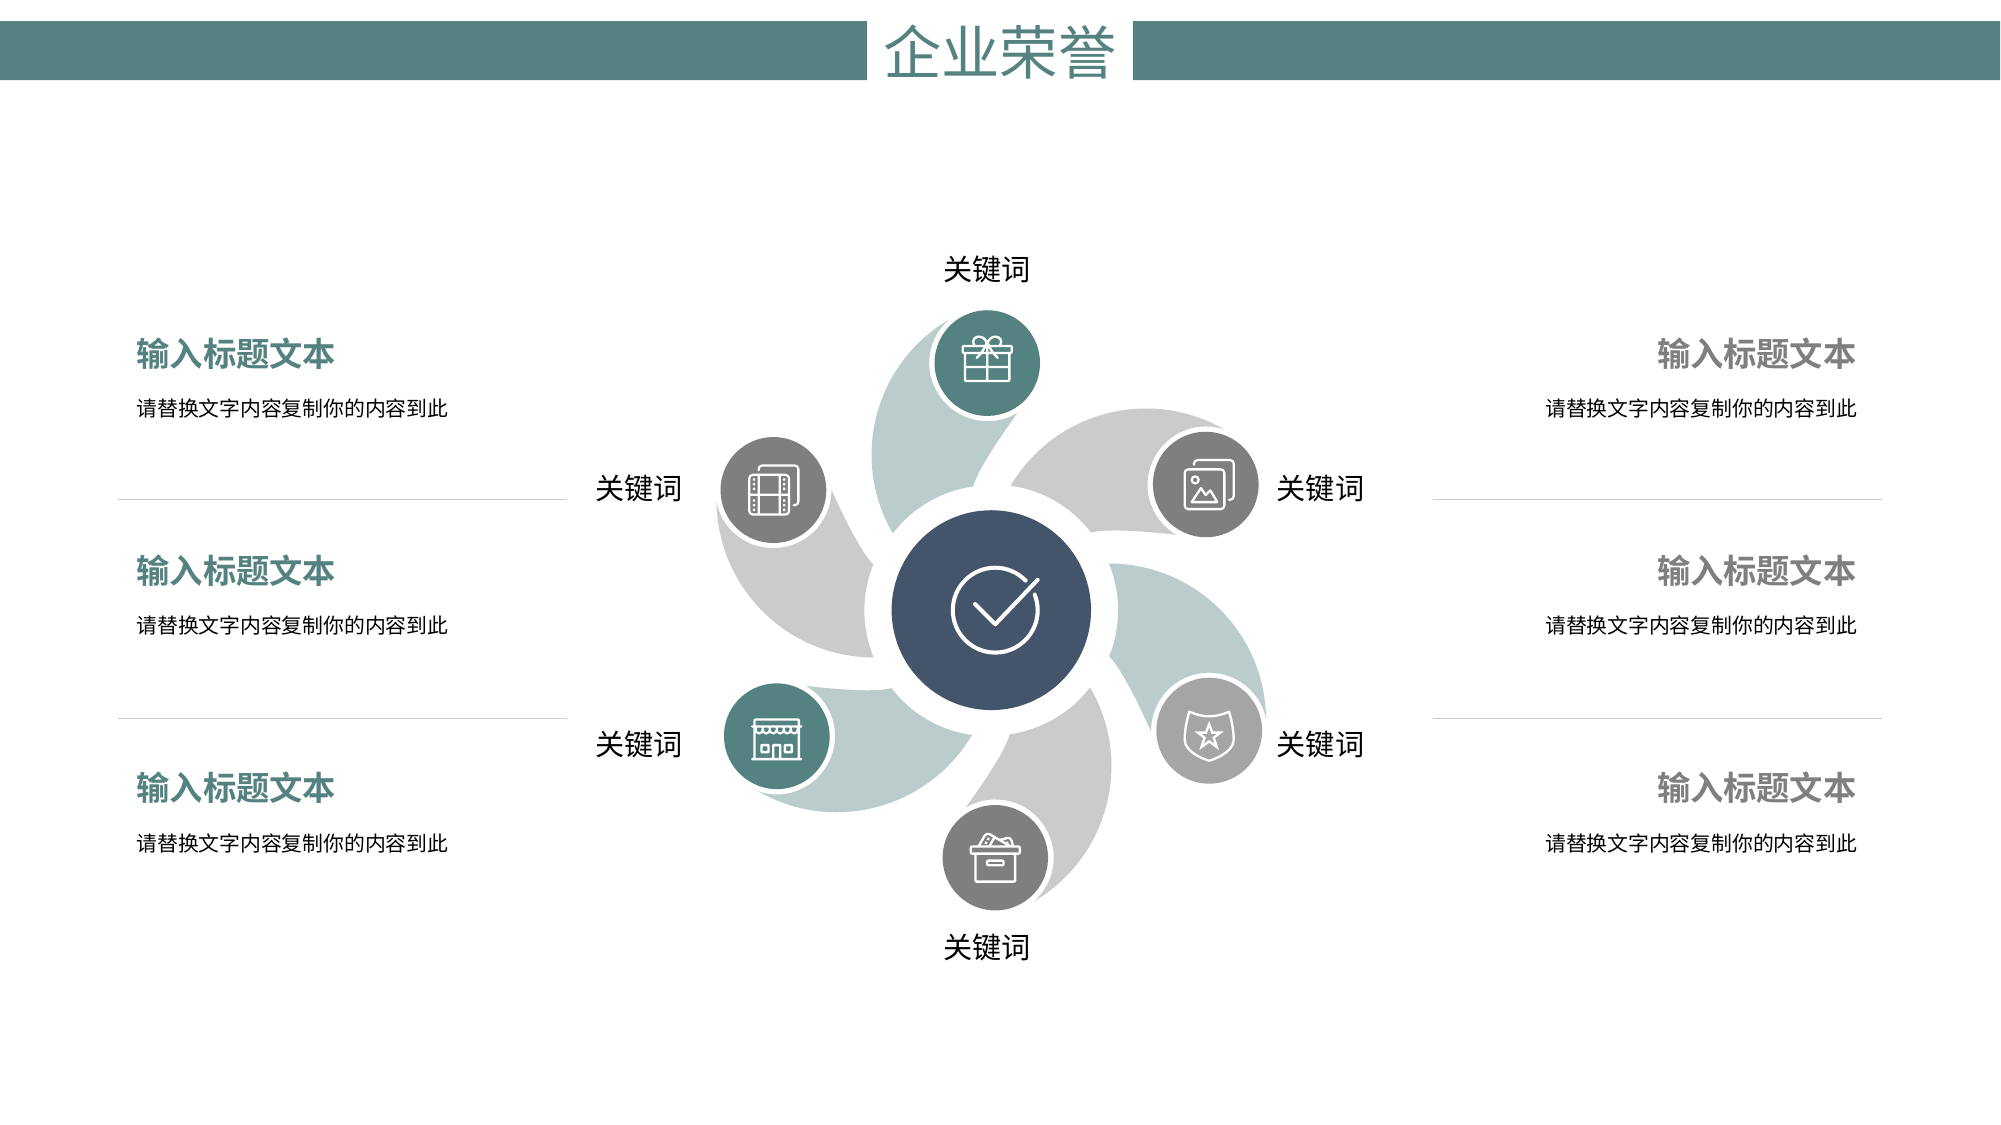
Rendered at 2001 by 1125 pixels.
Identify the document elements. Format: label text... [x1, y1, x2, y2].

text_box 关键词 [1267, 718, 1377, 769]
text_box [1377, 333, 1882, 902]
text_box 关键词 [928, 244, 1046, 294]
text_box 关键词 [616, 718, 698, 769]
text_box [117, 333, 616, 902]
text_box 关键词 [928, 921, 1046, 972]
title 企业荣誉 [867, 8, 1133, 95]
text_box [716, 302, 1267, 918]
text_box 关键词 [616, 463, 698, 513]
text_box 关键词 [1267, 463, 1377, 513]
